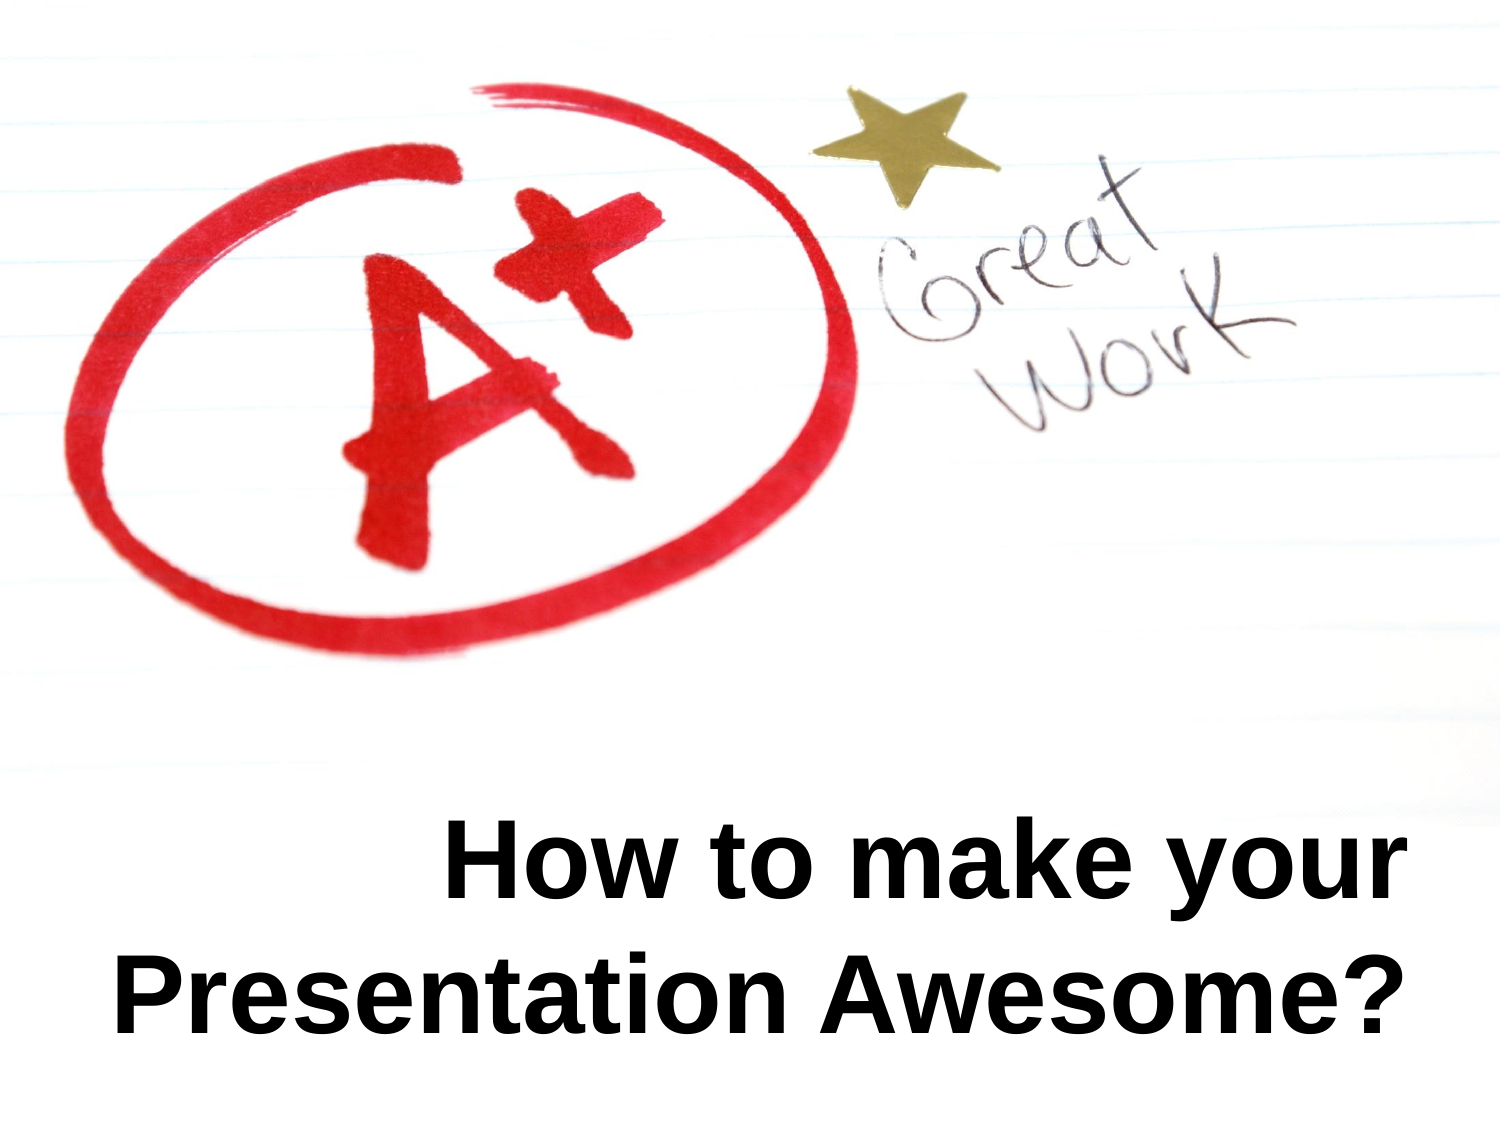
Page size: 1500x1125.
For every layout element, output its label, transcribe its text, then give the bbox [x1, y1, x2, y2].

picture [0, 0, 1500, 827]
title How to make your Presentation Awesome? [62, 835, 1425, 1042]
